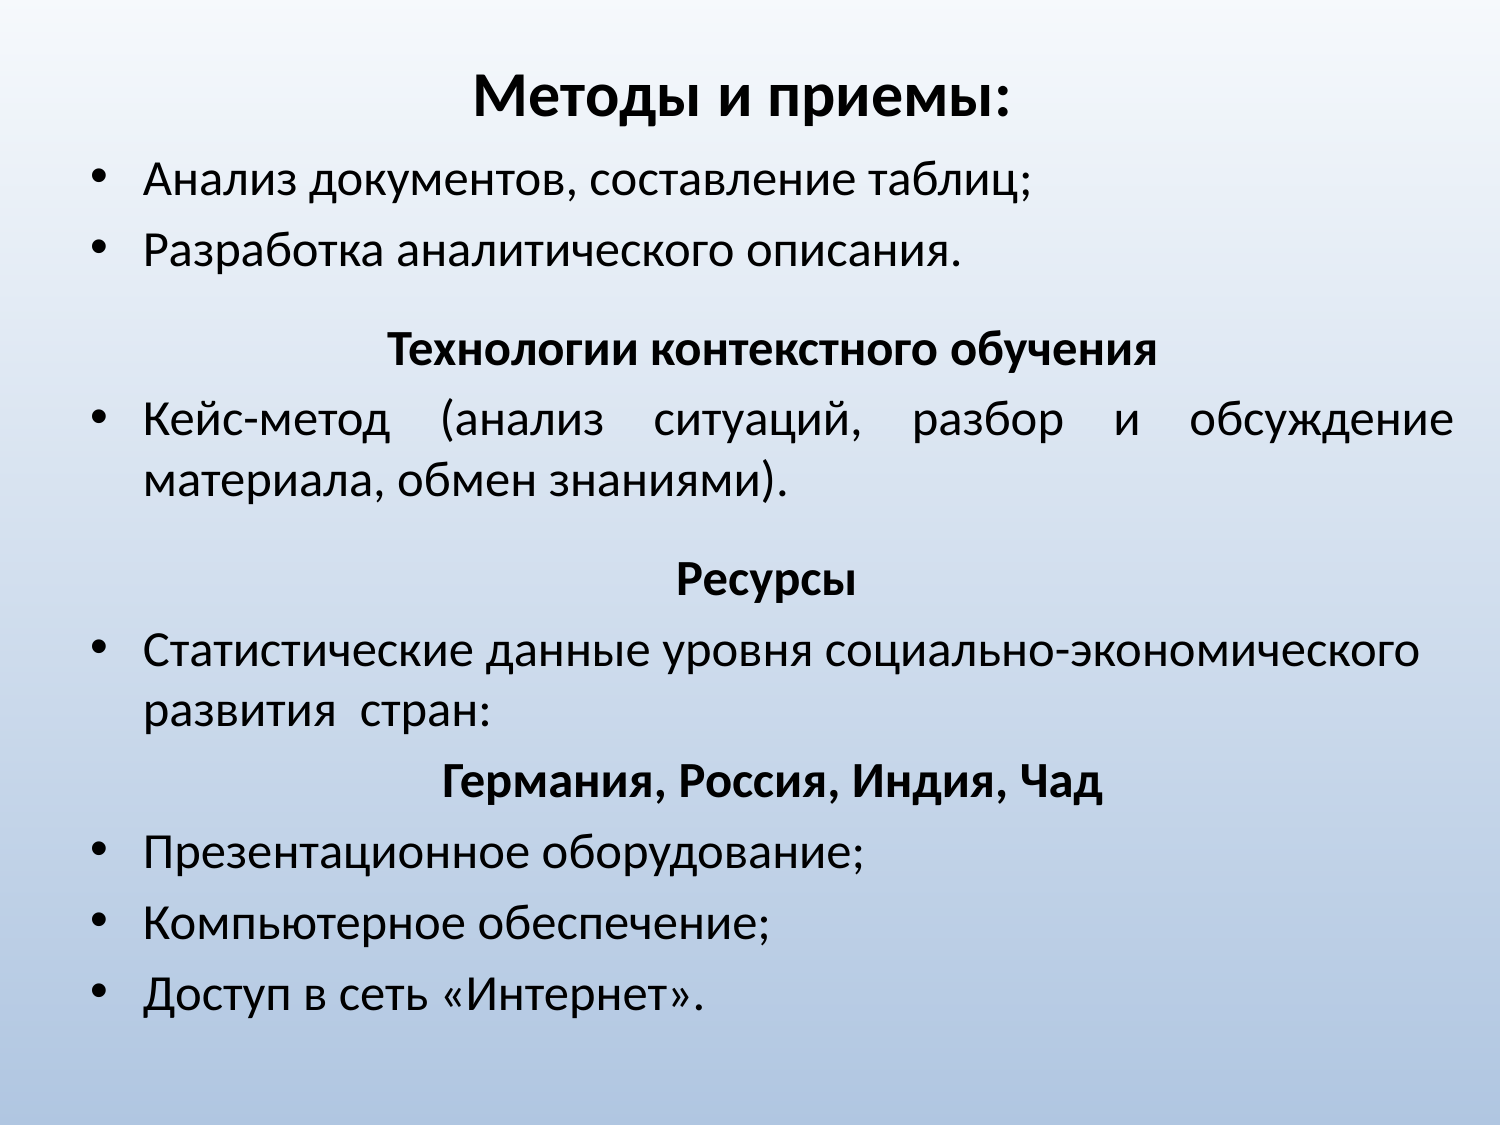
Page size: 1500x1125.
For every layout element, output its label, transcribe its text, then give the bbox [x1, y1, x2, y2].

list Анализ документов, составление таблиц; Разработка аналитического описания. Технологии контекстного обучения Кейс-метод (анализ ситуаций, разбор и обсуждение материала, обмен знаниями). Ресурсы Статистические данные уровня социально-экономического развития стран: Германия, Россия, Индия, Чад Презентационное оборудование; Компьютерное обеспечение; Доступ в сеть «Интернет». [75, 137, 1471, 1035]
title Методы и приемы: [75, 45, 1425, 137]
